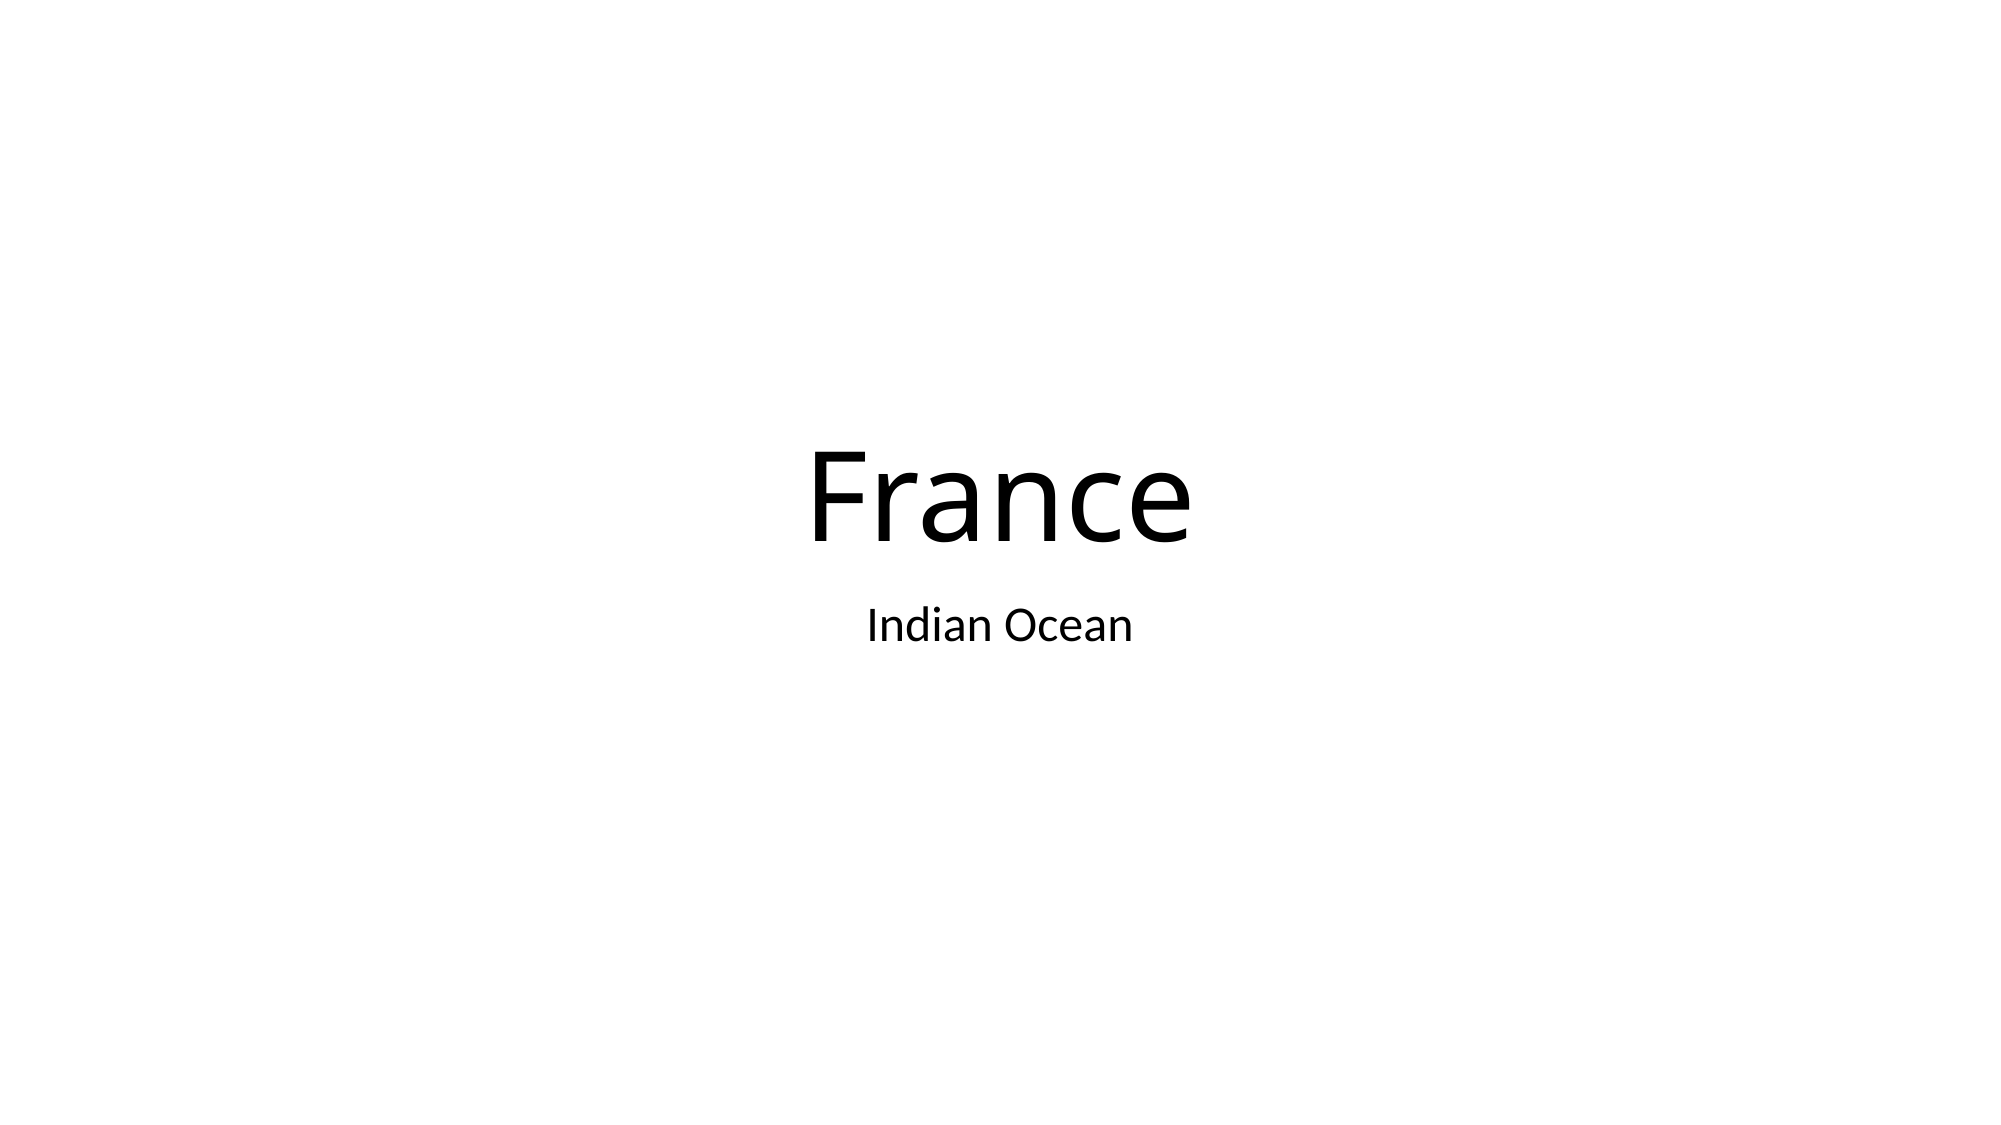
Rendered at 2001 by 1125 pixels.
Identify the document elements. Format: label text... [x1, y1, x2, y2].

title France [249, 184, 1750, 576]
subtitle Indian Ocean [249, 590, 1750, 863]
